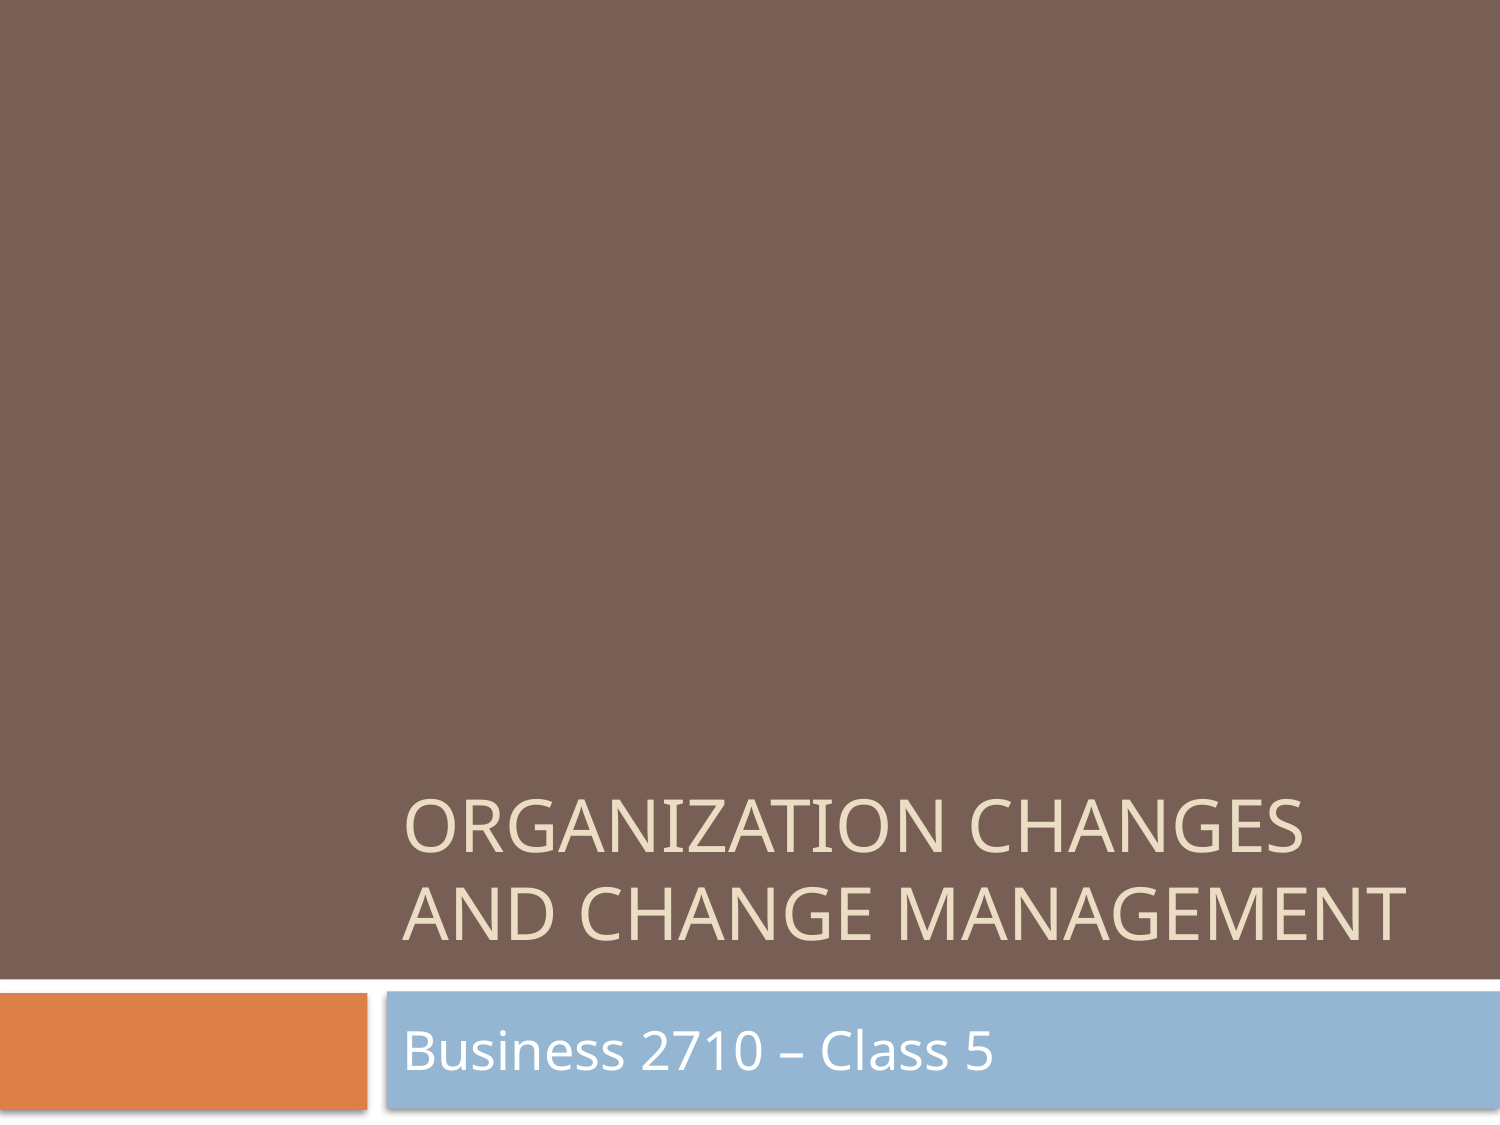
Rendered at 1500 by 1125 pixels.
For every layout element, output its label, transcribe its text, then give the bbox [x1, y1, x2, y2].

subtitle Business 2710 – Class 5 [387, 992, 1488, 1105]
title Organization Changes and Change Management [387, 662, 1450, 963]
